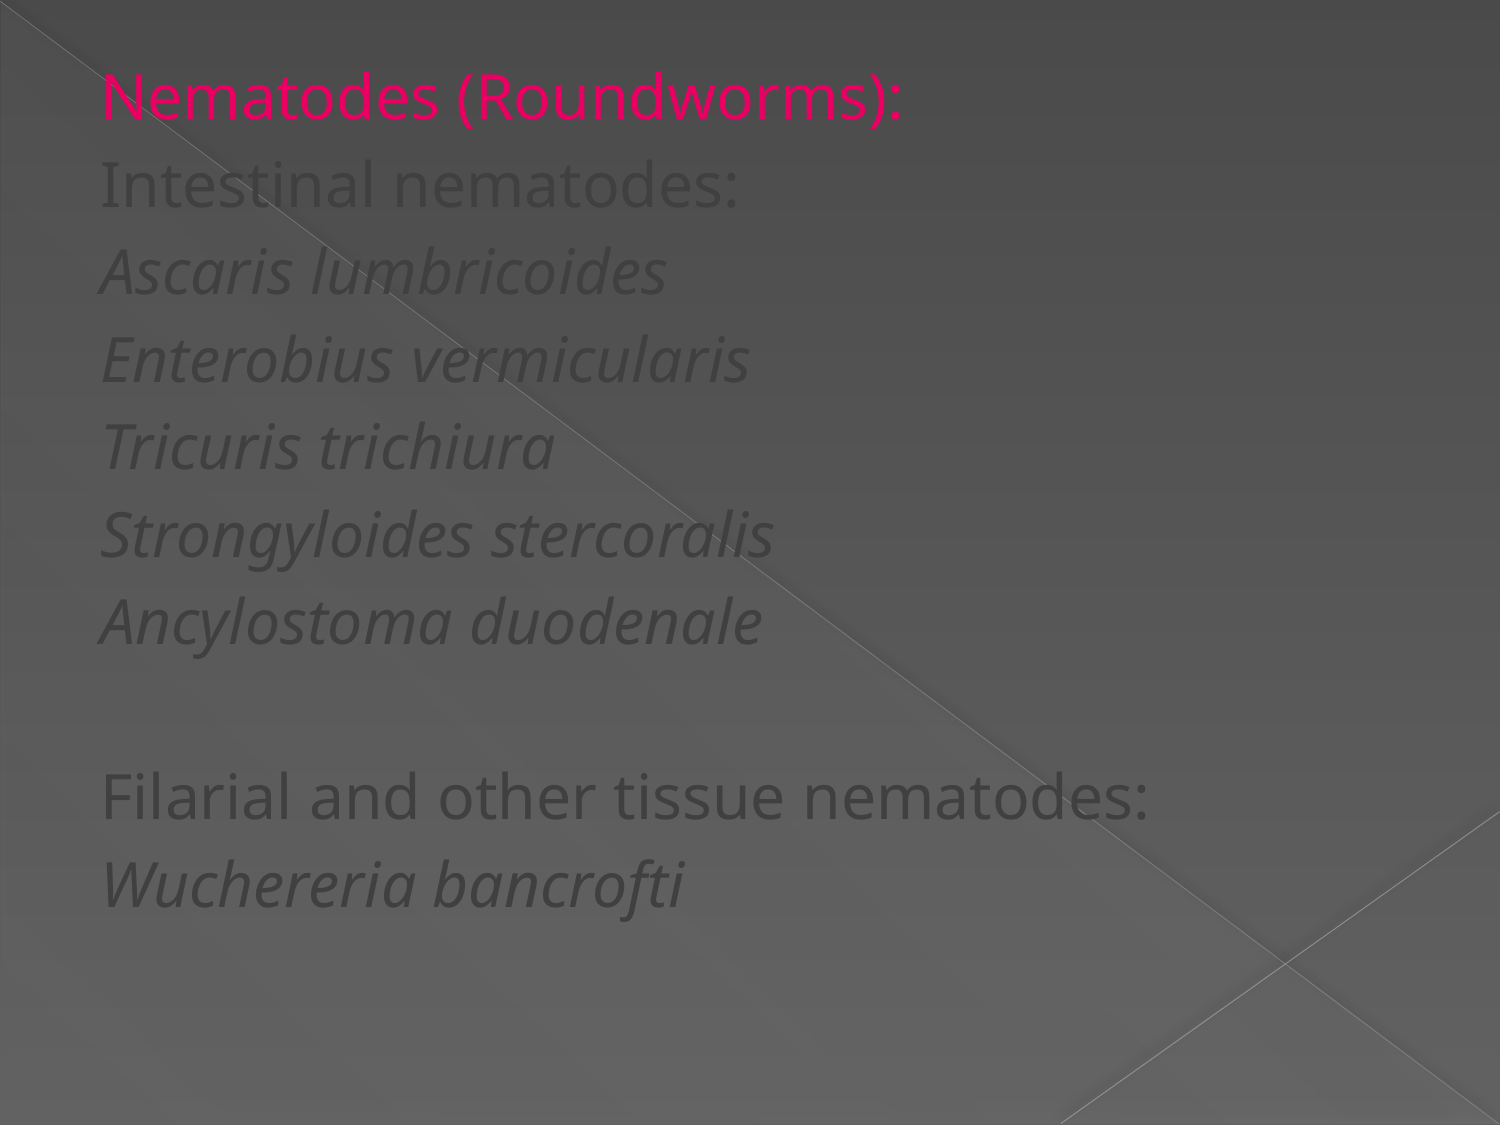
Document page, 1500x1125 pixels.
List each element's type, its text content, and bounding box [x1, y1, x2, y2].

list Nematodes (Roundworms): Intestinal nematodes: Ascaris lumbricoides Enterobius vermicularis Tricuris trichiura Strongyloides stercoralis Ancylostoma duodenale Filarial and other tissue nematodes: Wuchereria bancrofti [75, 50, 1425, 1059]
